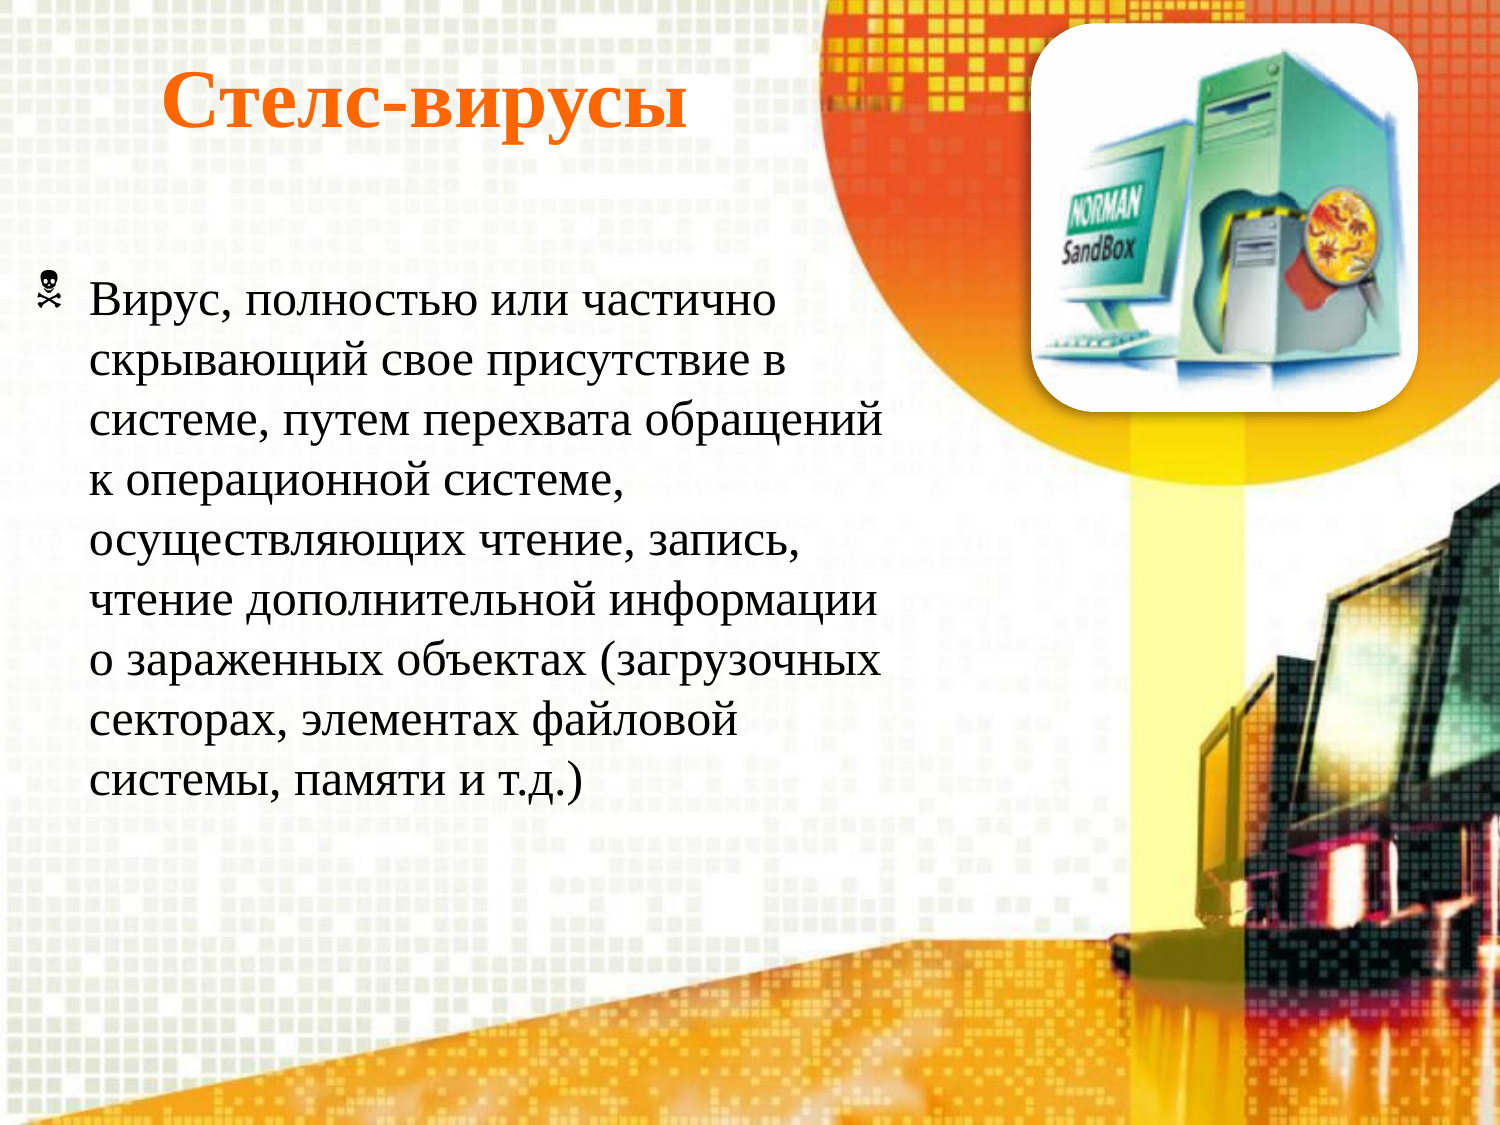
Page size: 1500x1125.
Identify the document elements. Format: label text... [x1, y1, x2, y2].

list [1030, 23, 1419, 413]
title Стелс-вирусы [29, 18, 821, 170]
picture [0, 0, 1500, 1125]
list Вирус, полностью или частично скрывающий свое присутствие в системе, путем перехвата обращений к операционной системе, осуществляющих чтение, запись, чтение дополнительной информации о зараженных объектах (загрузочных секторах, элементах файловой системы, памяти и т.д.) [17, 257, 915, 938]
